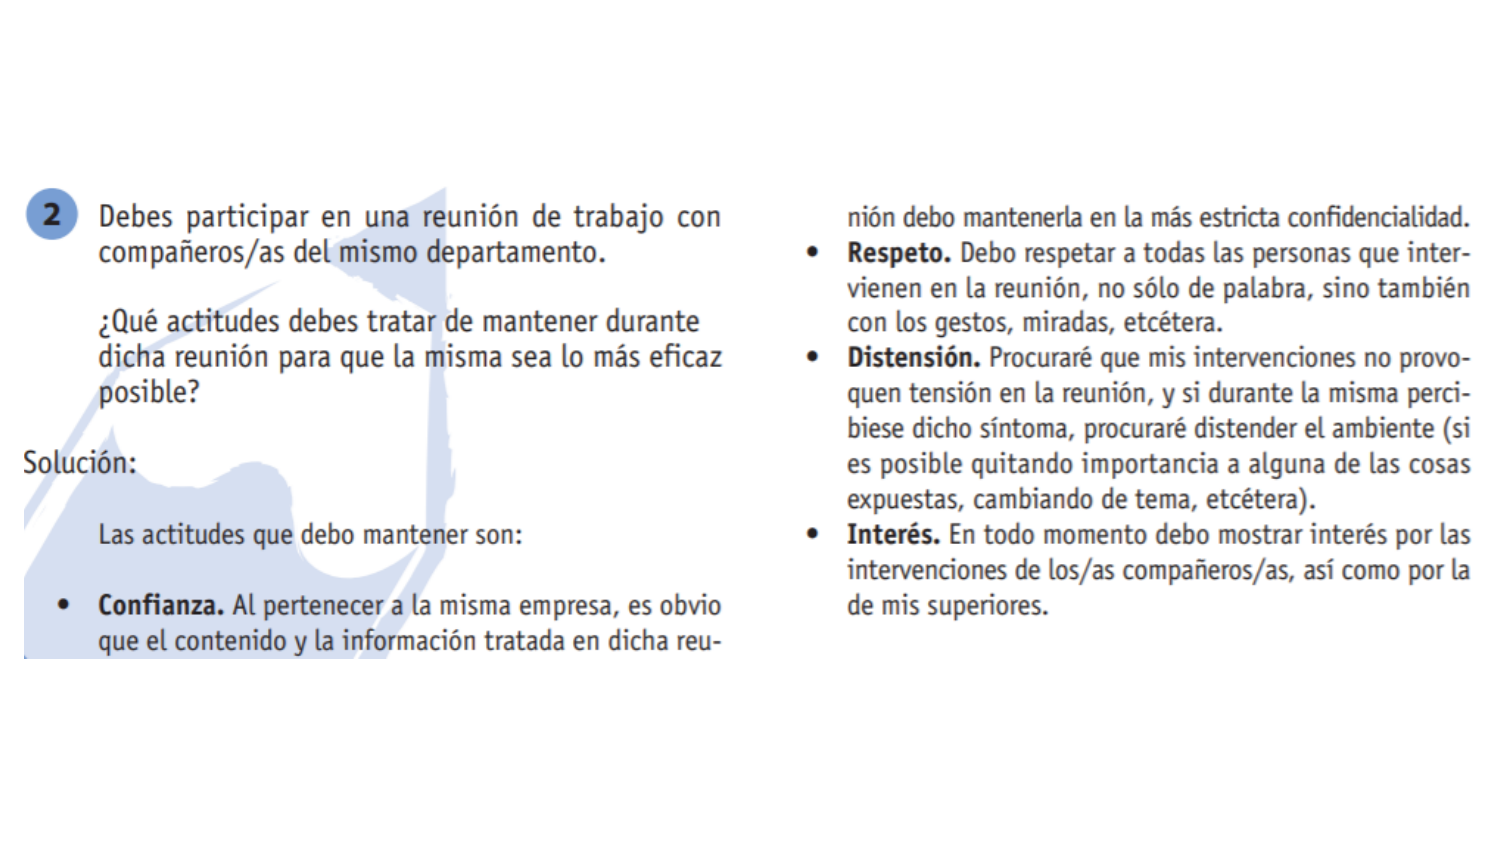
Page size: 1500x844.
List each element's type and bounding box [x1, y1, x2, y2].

picture [24, 184, 1476, 660]
